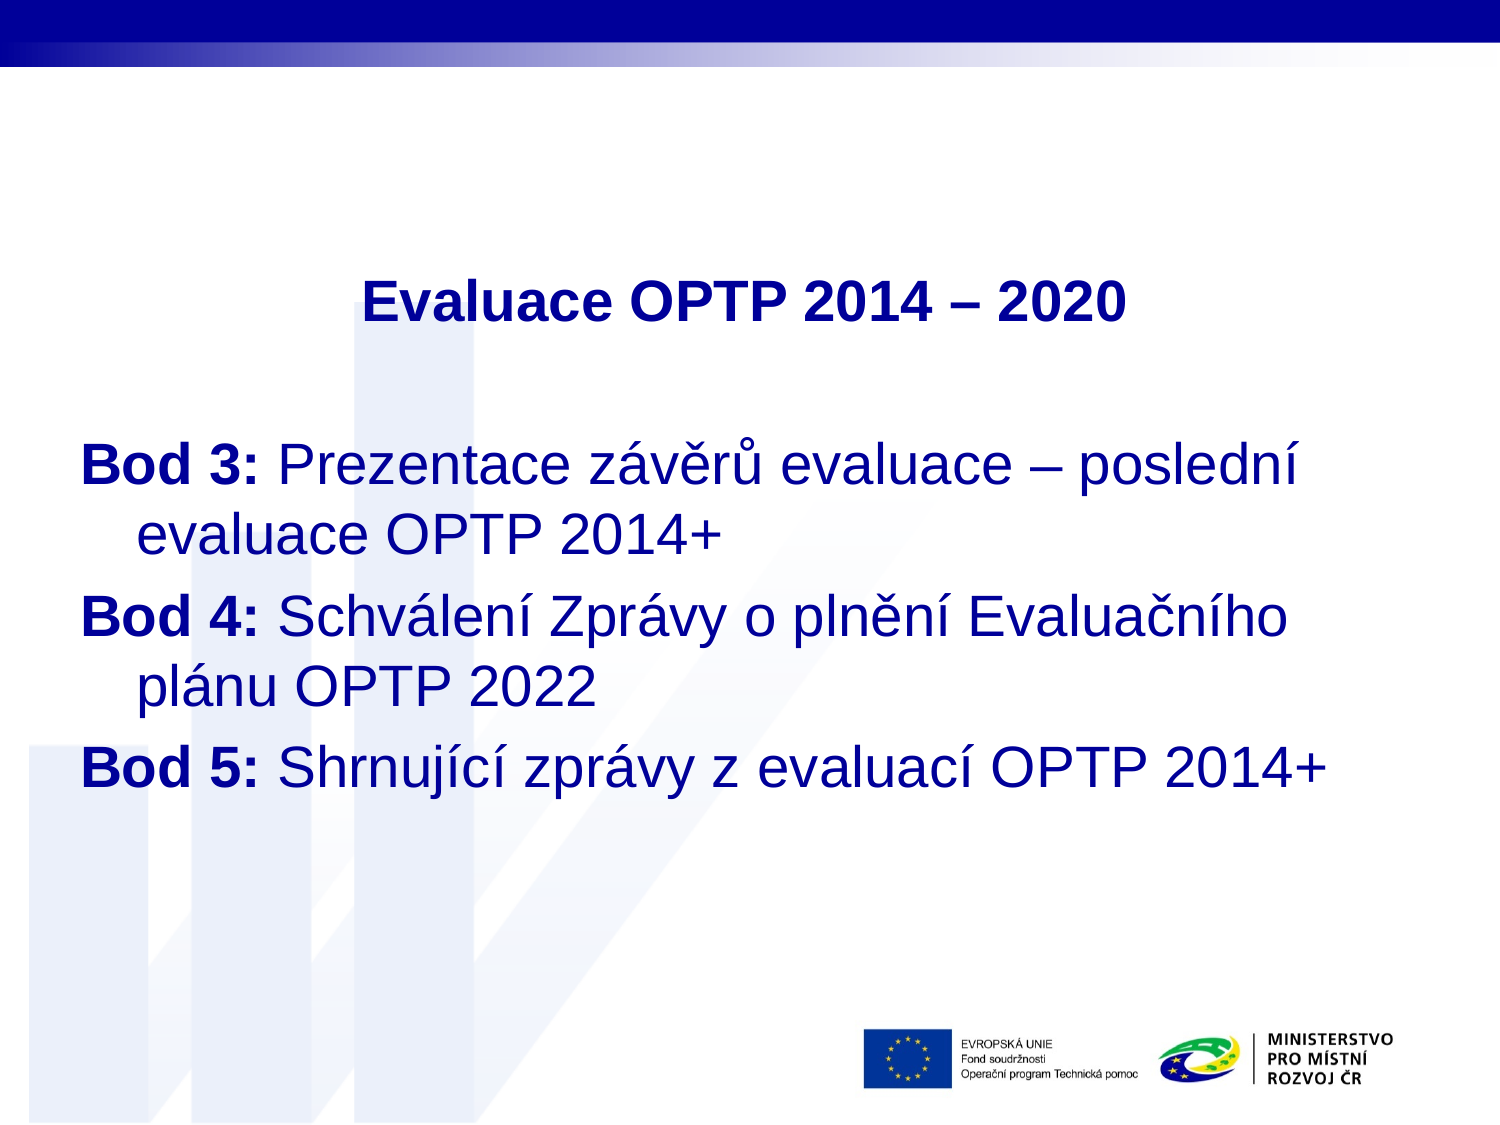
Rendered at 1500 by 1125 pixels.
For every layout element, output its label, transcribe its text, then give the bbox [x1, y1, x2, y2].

list Evaluace OPTP 2014 – 2020 Bod 3: Prezentace závěrů evaluace – poslední evaluace OPTP 2014+ Bod 4: Schválení Zprávy o plnění Evaluačního plánu OPTP 2022 Bod 5: Shrnující zprávy z evaluací OPTP 2014+ [64, 255, 1425, 1012]
picture [29, 302, 1412, 1125]
